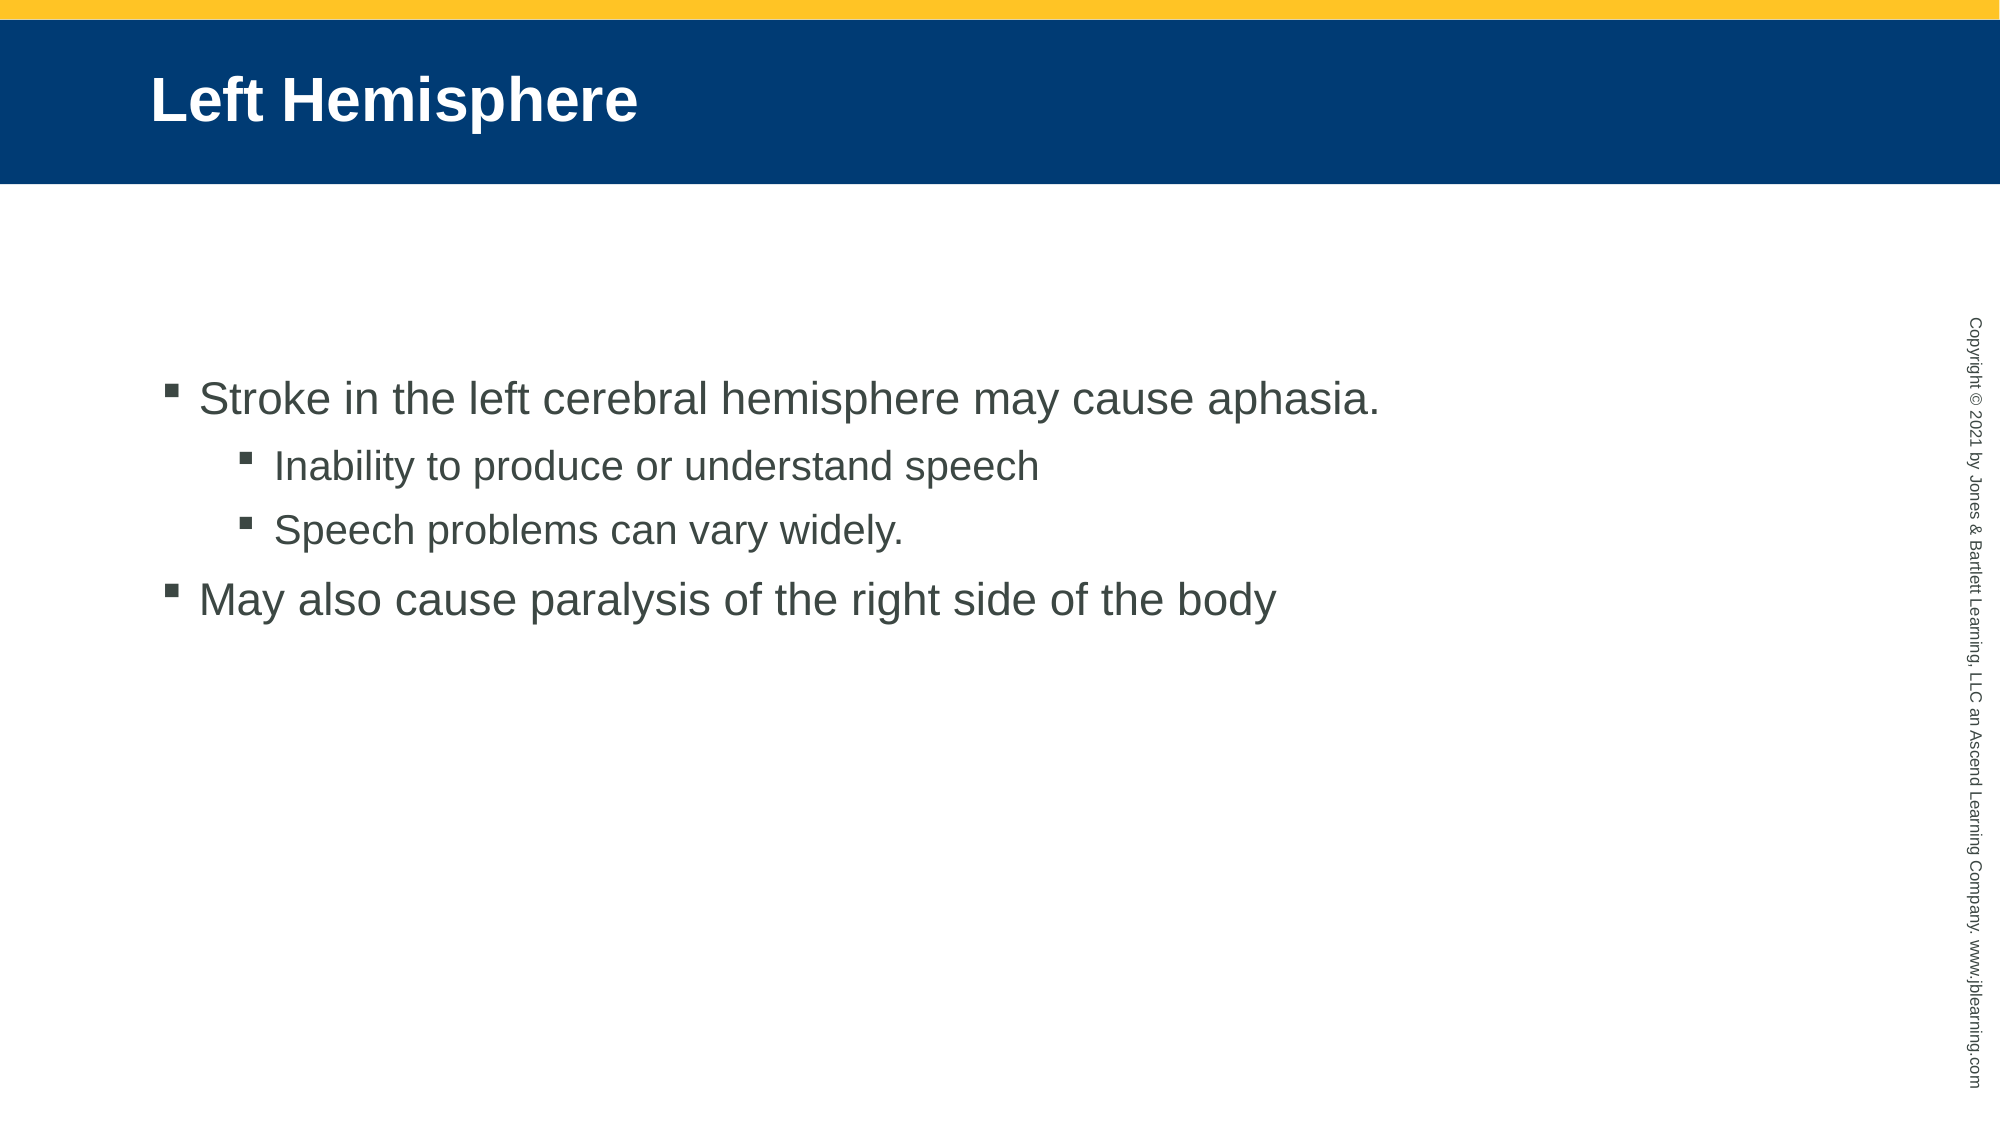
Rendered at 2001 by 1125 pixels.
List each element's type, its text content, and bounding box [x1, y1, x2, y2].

title Left Hemisphere [0, 19, 2000, 185]
list Stroke in the left cerebral hemisphere may cause aphasia. Inability to produce or understand speech Speech problems can vary widely. May also cause paralysis of the right side of the body [146, 361, 1859, 1016]
